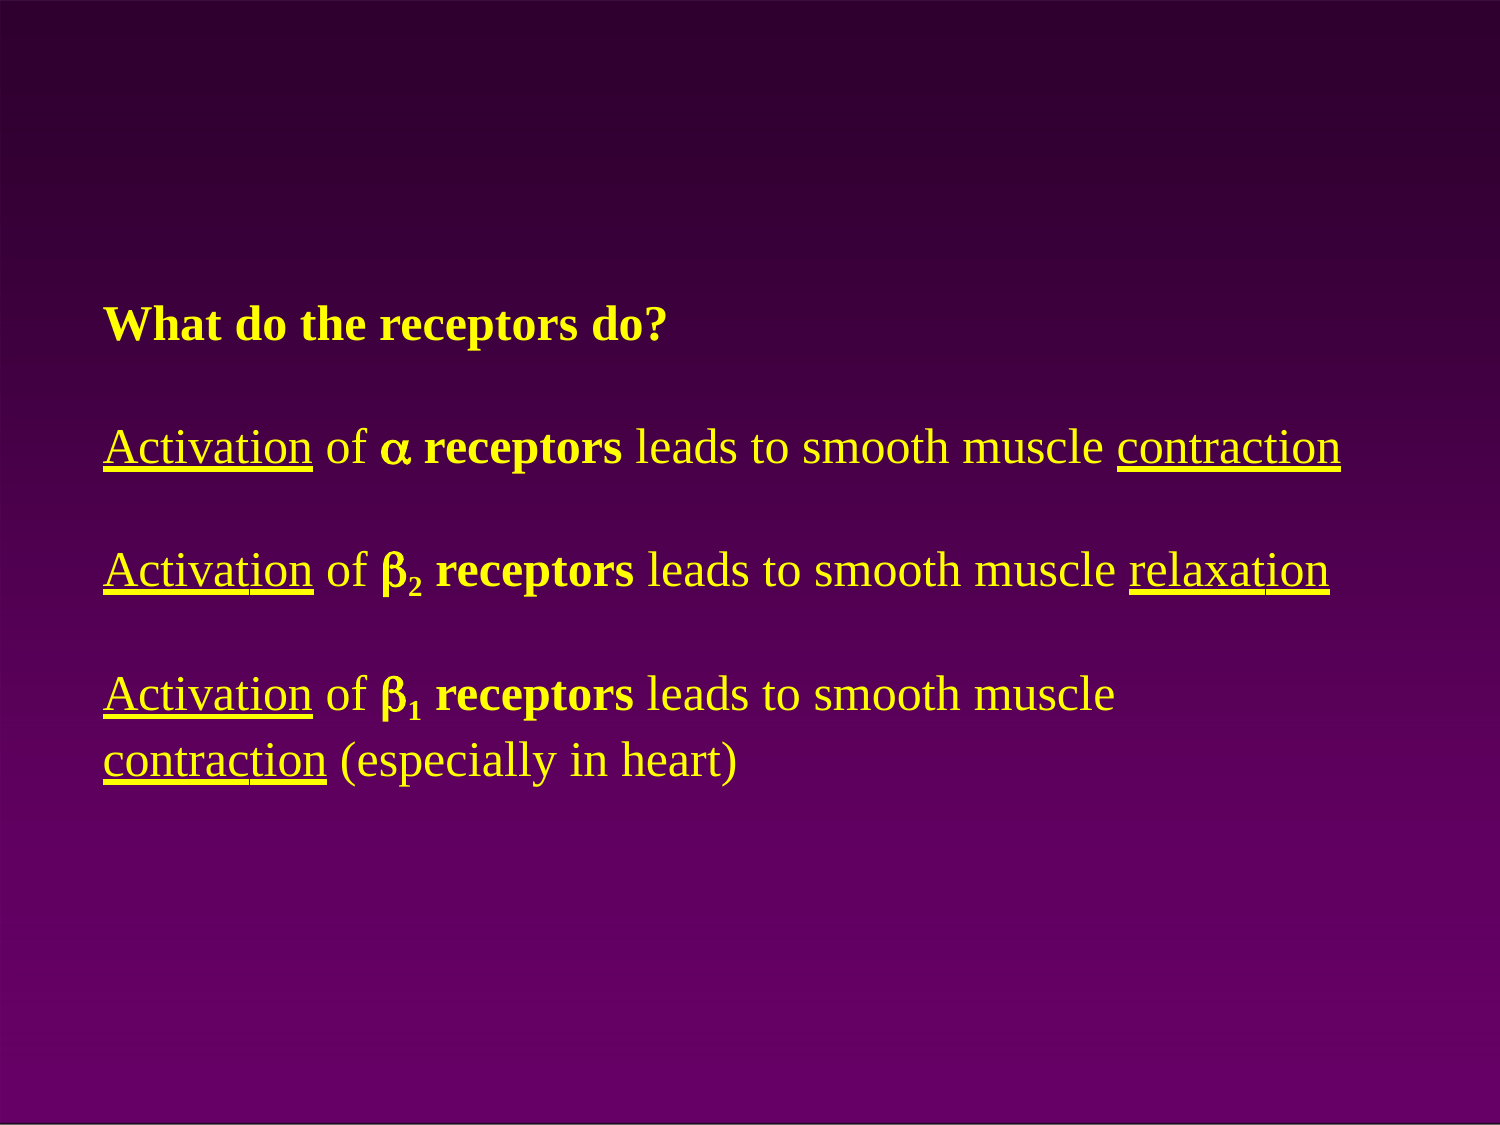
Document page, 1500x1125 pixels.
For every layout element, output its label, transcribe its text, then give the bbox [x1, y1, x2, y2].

picture [0, 0, 1500, 1125]
text_box What do the receptors do? Activation of  receptors leads to smooth muscle contraction Activation of 2 receptors leads to smooth muscle relaxation Activation of 1 receptors leads to smooth muscle contraction (especially in heart) [100, 290, 1344, 787]
